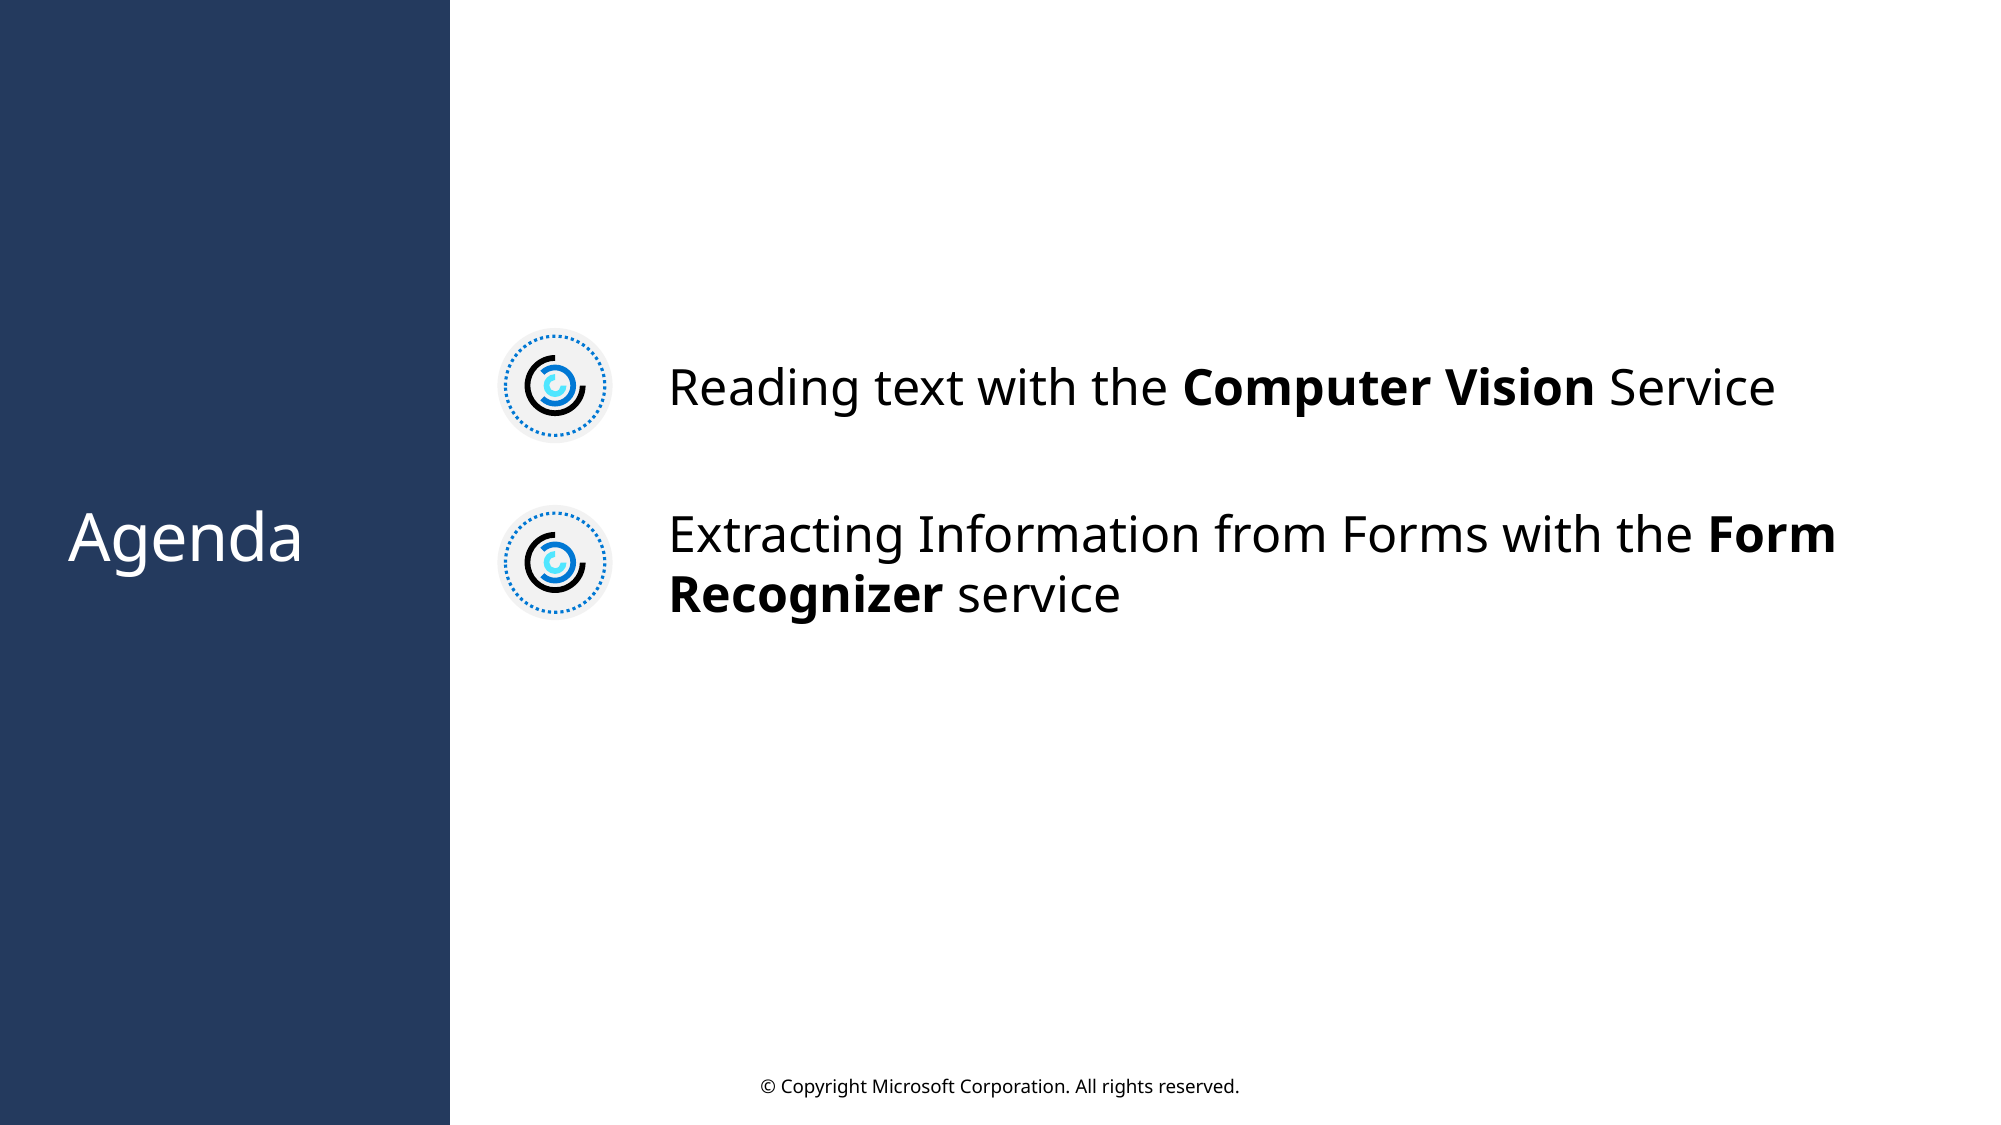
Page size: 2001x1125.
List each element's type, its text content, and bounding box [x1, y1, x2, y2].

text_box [497, 327, 613, 444]
title Agenda [68, 469, 391, 619]
list Reading text with the Computer Vision Service [669, 313, 1932, 458]
list Extracting Information from Forms with the Form Recognizer service [669, 462, 1932, 663]
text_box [497, 504, 613, 621]
